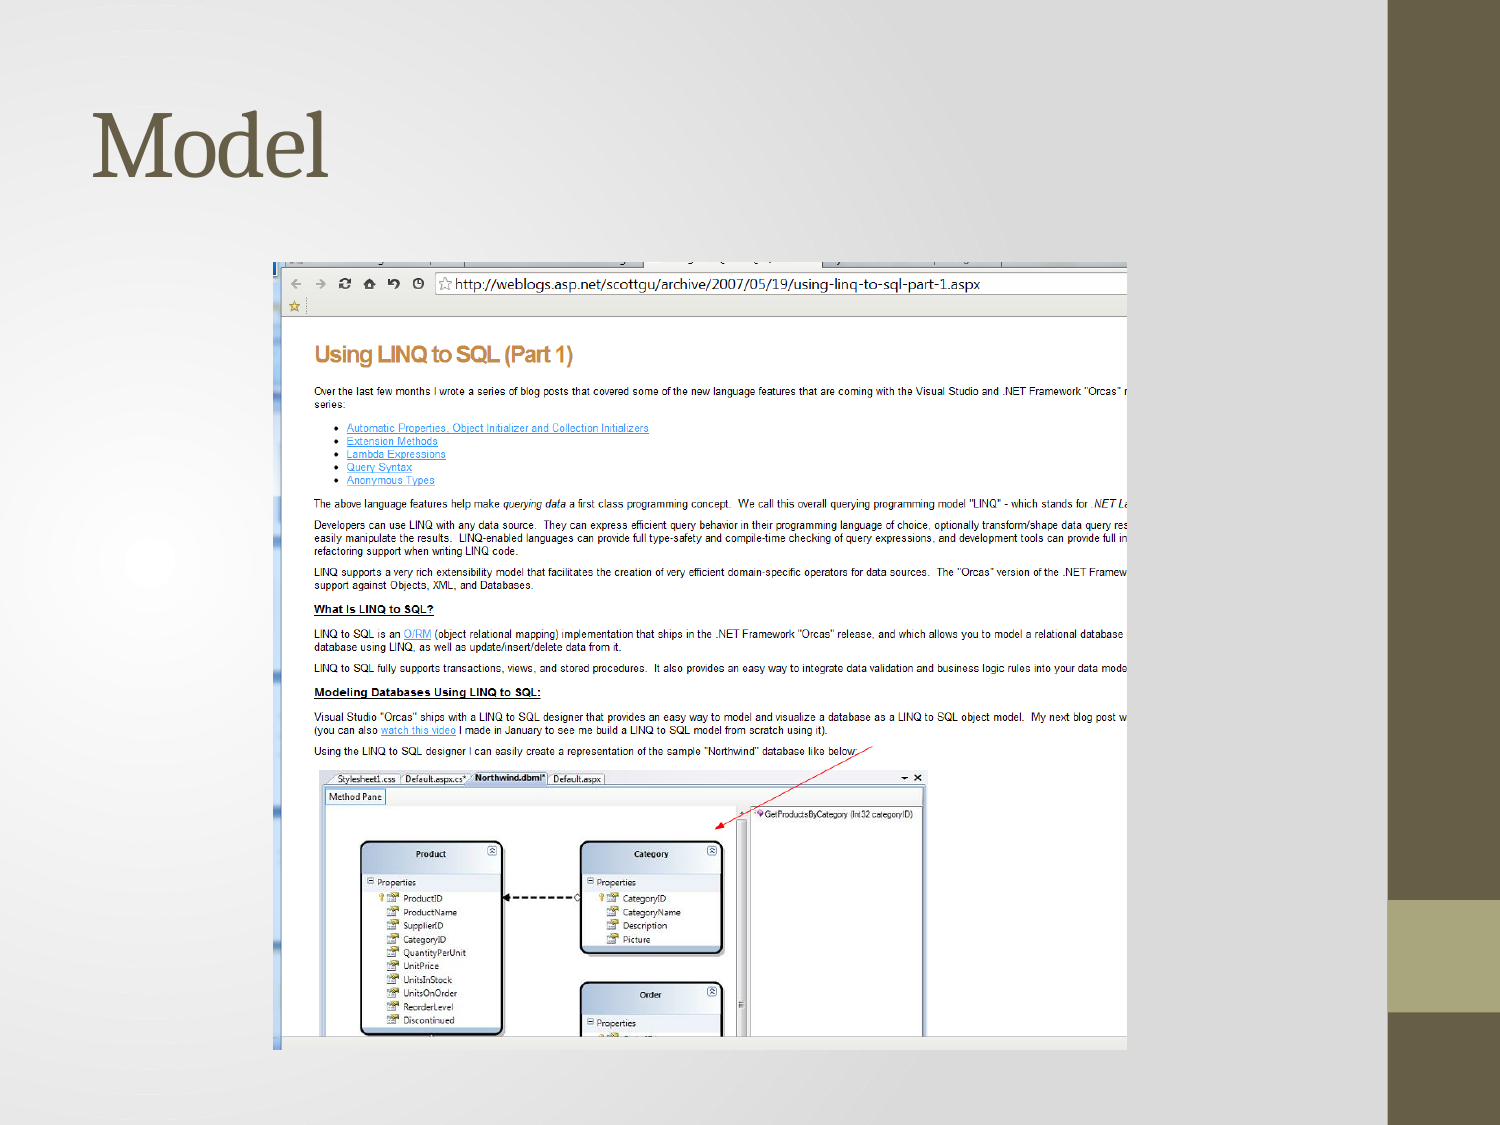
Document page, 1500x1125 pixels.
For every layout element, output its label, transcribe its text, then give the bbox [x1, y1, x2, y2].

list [272, 261, 1128, 1051]
title Model [75, 45, 1325, 233]
